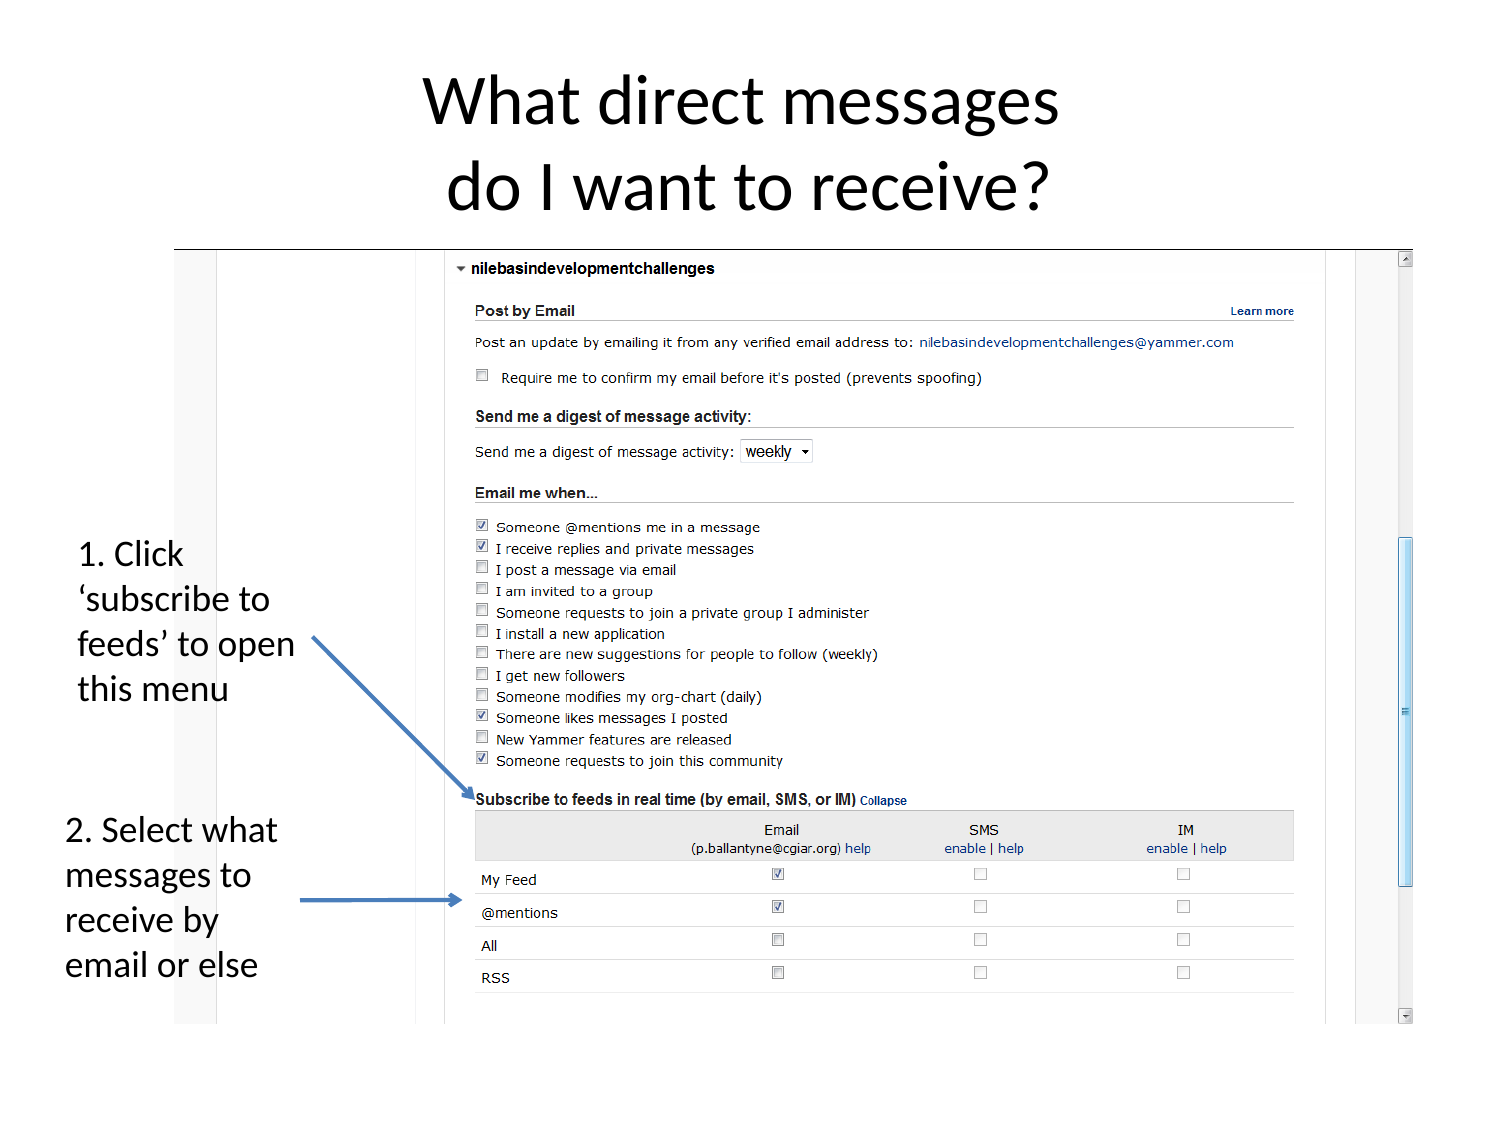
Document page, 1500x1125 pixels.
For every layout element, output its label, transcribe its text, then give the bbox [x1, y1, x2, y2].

text_box 2. Select what messages to receive by email or else [50, 797, 169, 993]
text_box 1. Click ‘subscribe to feeds’ to open this menu [62, 521, 169, 717]
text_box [312, 636, 476, 801]
picture [174, 249, 1413, 1024]
title What direct messages do I want to receive? [75, 45, 1425, 233]
